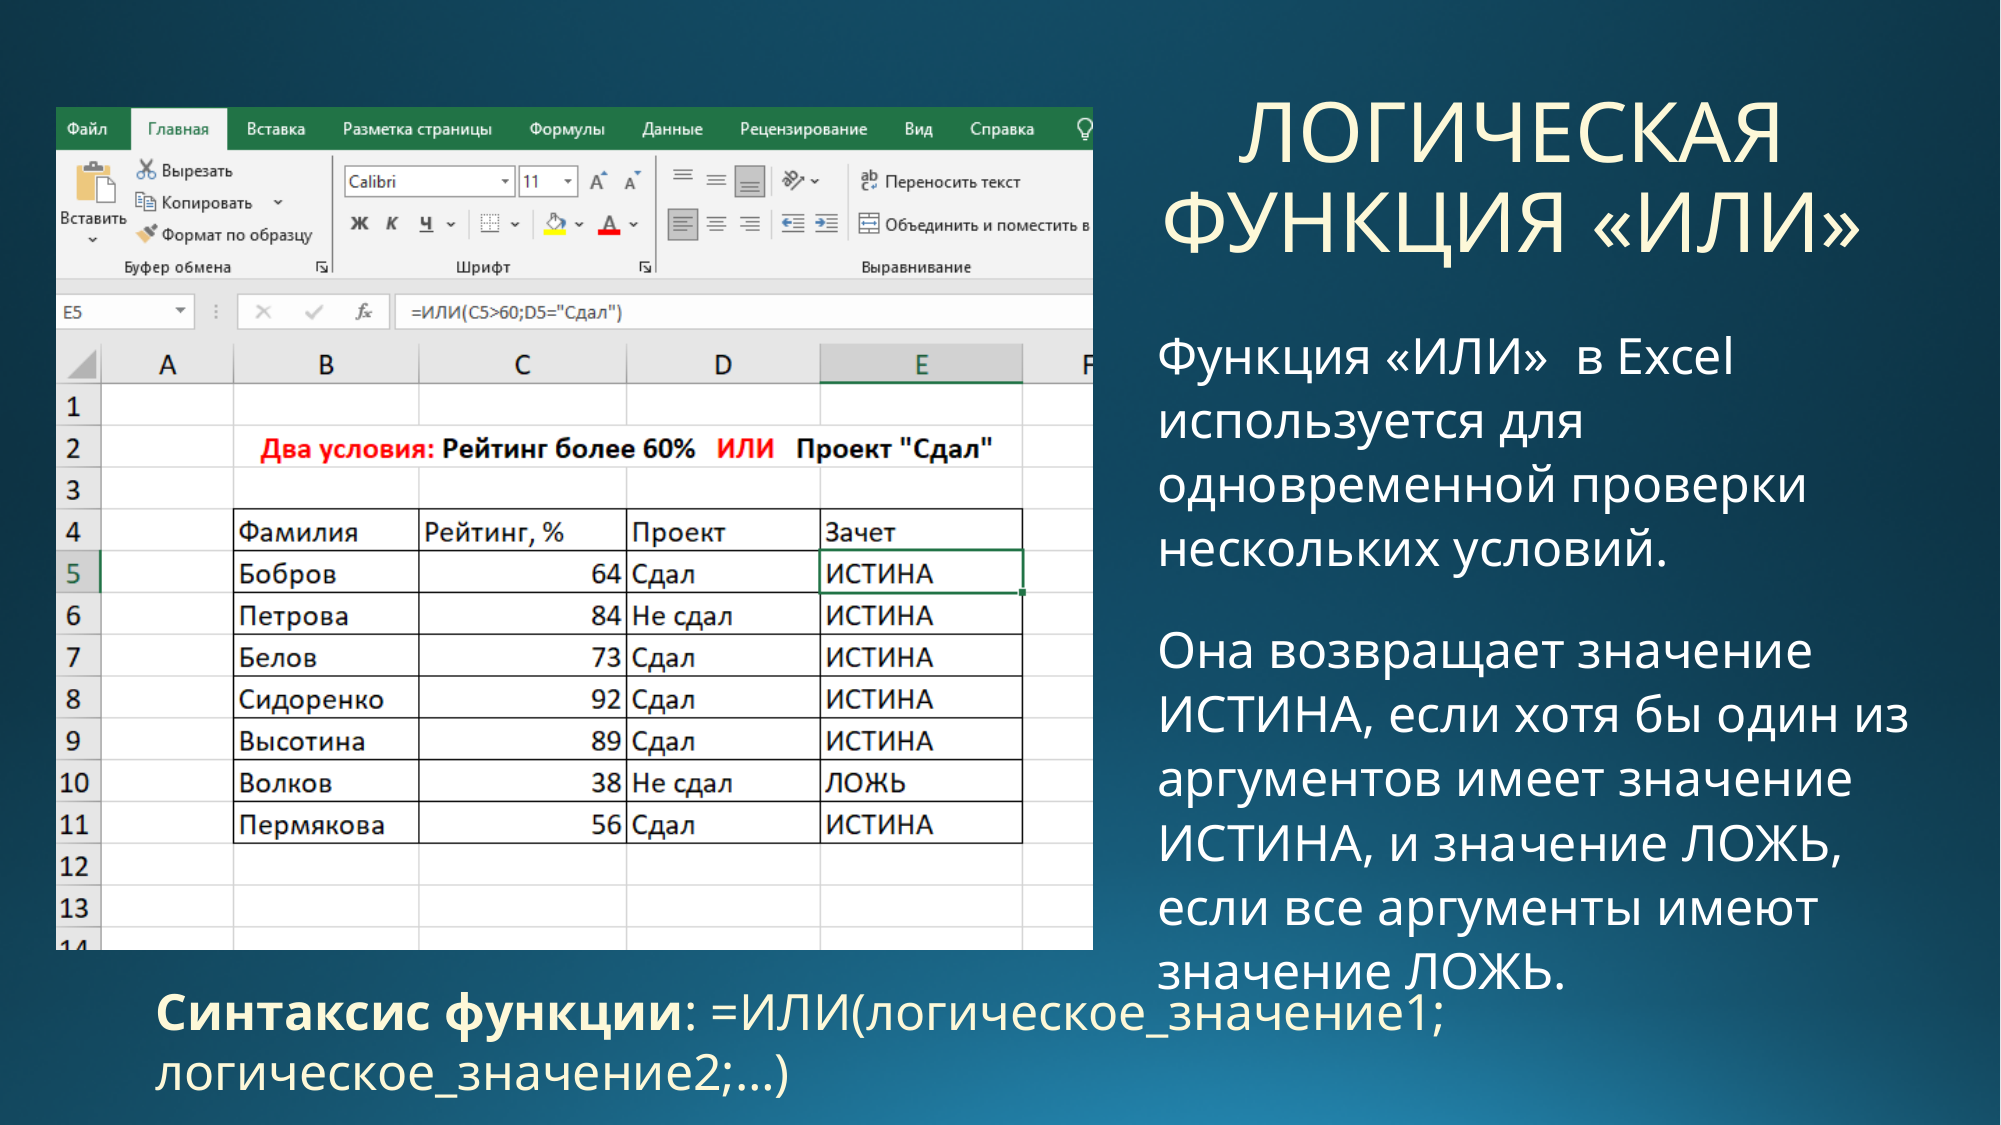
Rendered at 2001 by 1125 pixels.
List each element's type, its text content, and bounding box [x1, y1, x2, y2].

title ЛОГИЧЕСКАЯ ФУНКЦИЯ «ИЛИ» [1111, 71, 1914, 290]
picture [0, 0, 2001, 1125]
text_box Синтаксис функции: =ИЛИ(логическое_значение1; логическое_значение2;…) [140, 972, 1882, 1108]
list Функция «ИЛИ» в Excel используется для одновременной проверки нескольких условий. Она возвращает значение ИСТИНА, если хотя бы один из аргументов имеет значение ИСТИНА, и значение ЛОЖЬ, если все аргументы имеют значение ЛОЖЬ. [1142, 312, 1944, 950]
